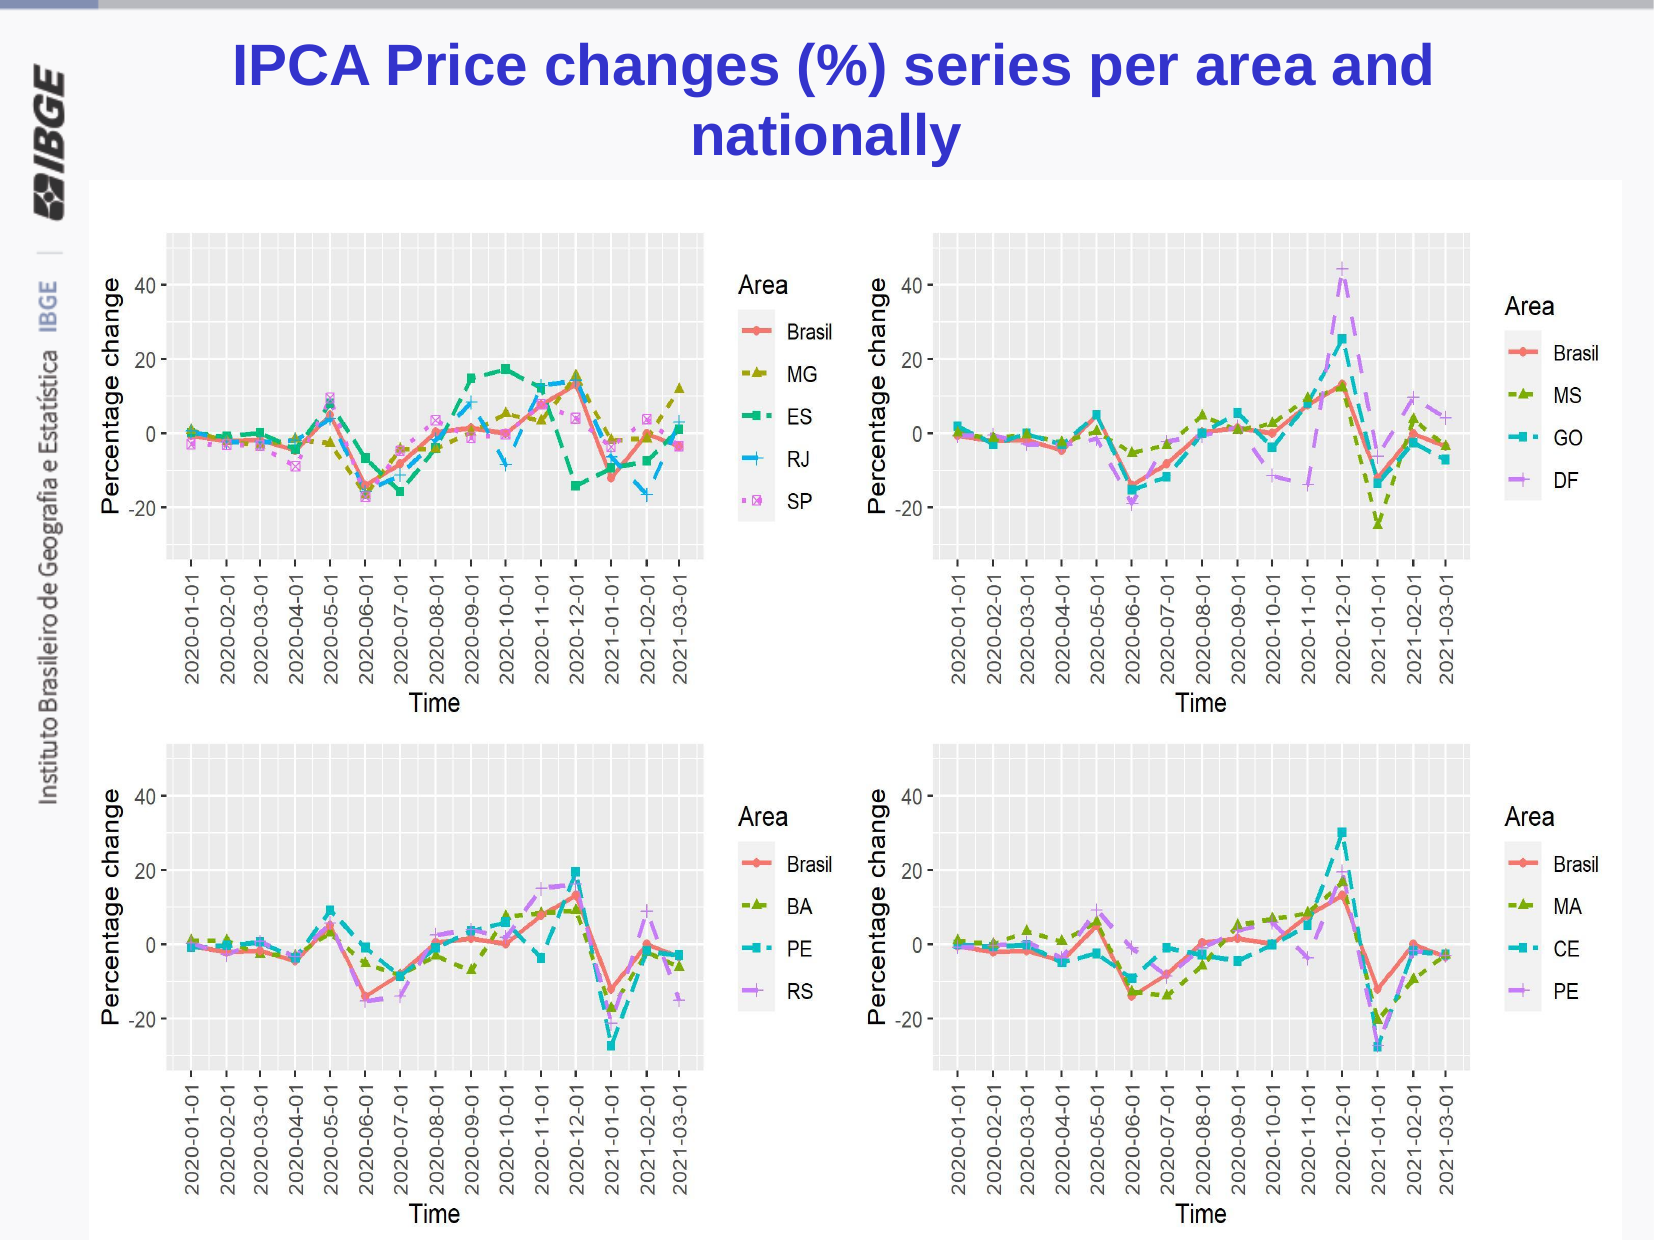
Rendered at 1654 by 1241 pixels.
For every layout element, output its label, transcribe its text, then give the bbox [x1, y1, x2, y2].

picture [0, 0, 1654, 1241]
text_box [41, 218, 84, 368]
text_box IPCA Price changes (%) series per area and nationally [120, 27, 1549, 178]
